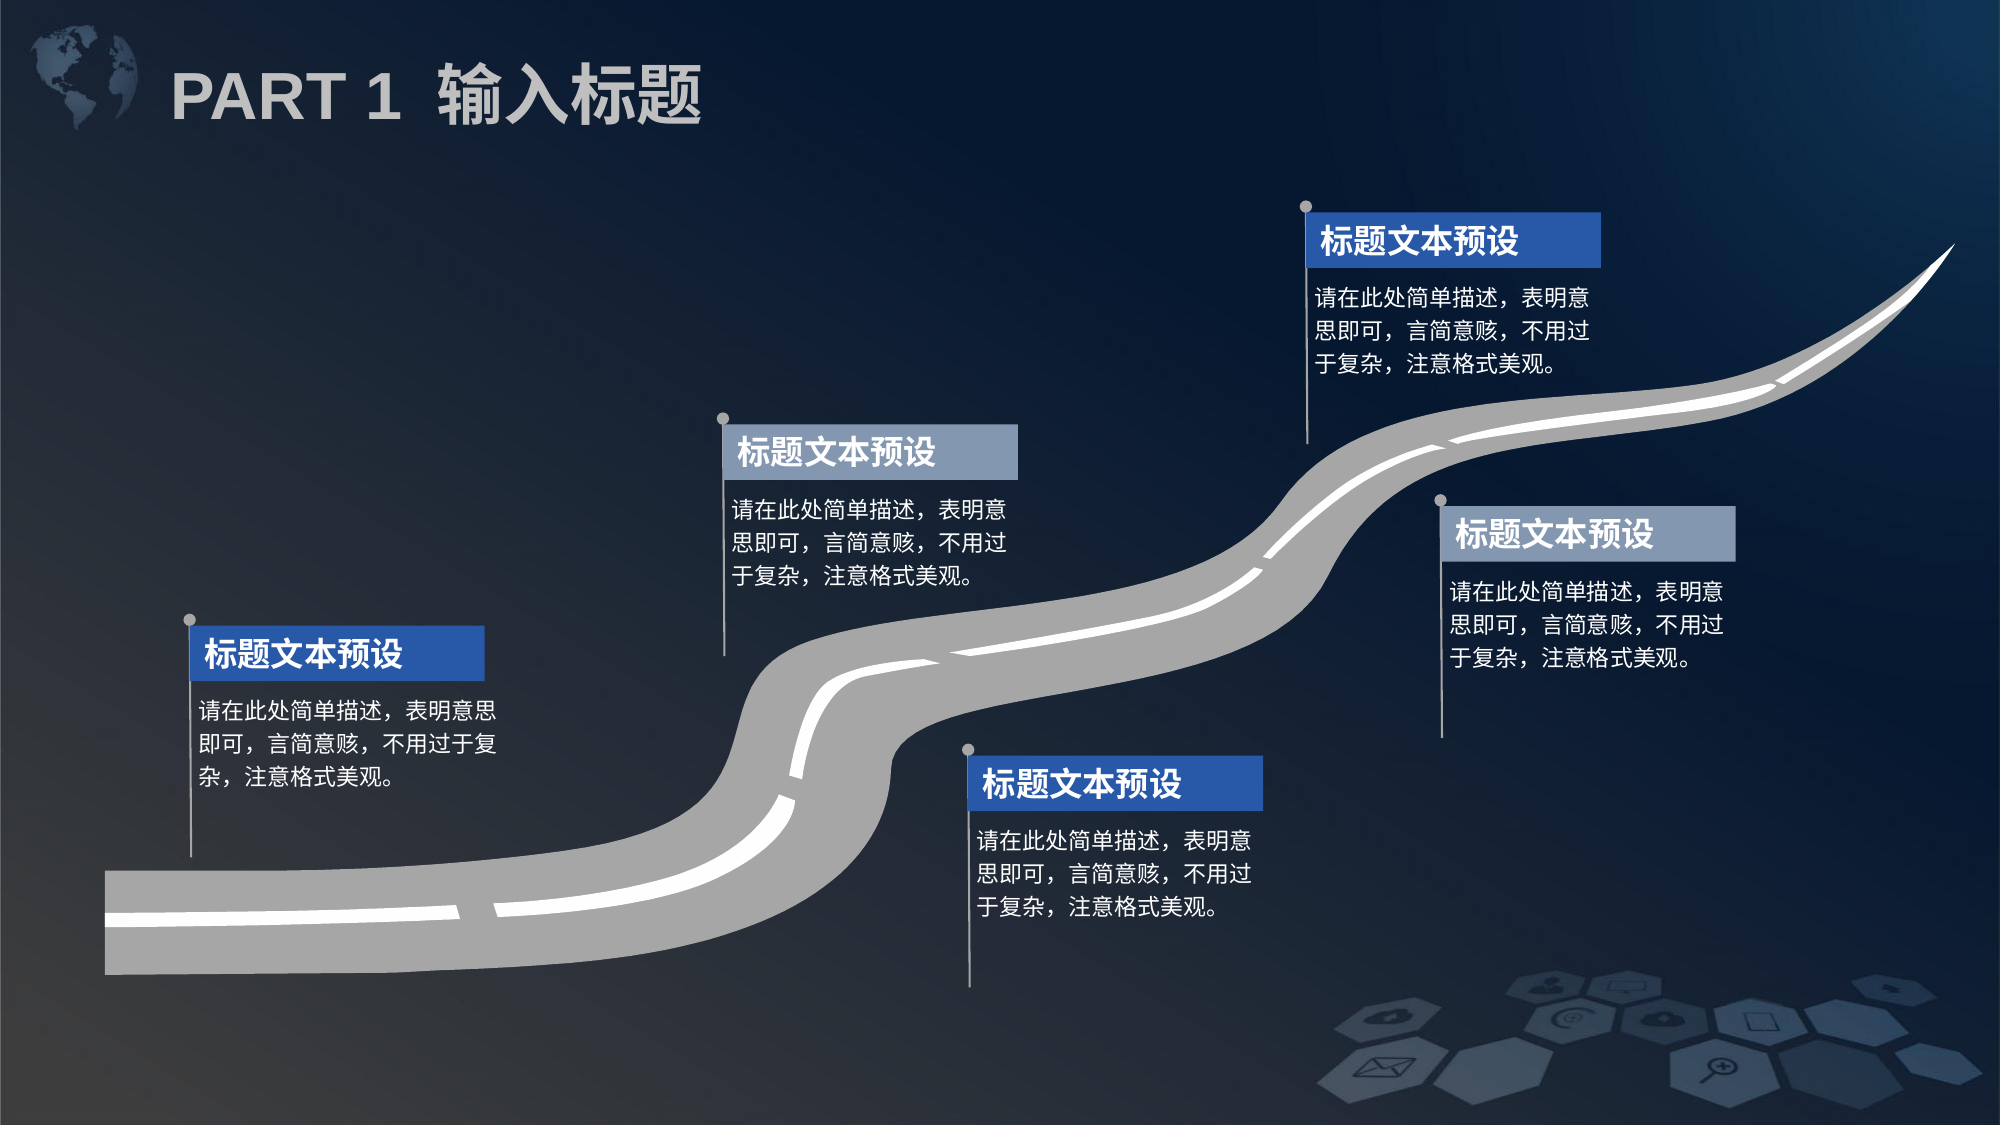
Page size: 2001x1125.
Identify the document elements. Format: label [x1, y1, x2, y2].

picture [0, 0, 2000, 1125]
text_box [104, 243, 1955, 975]
